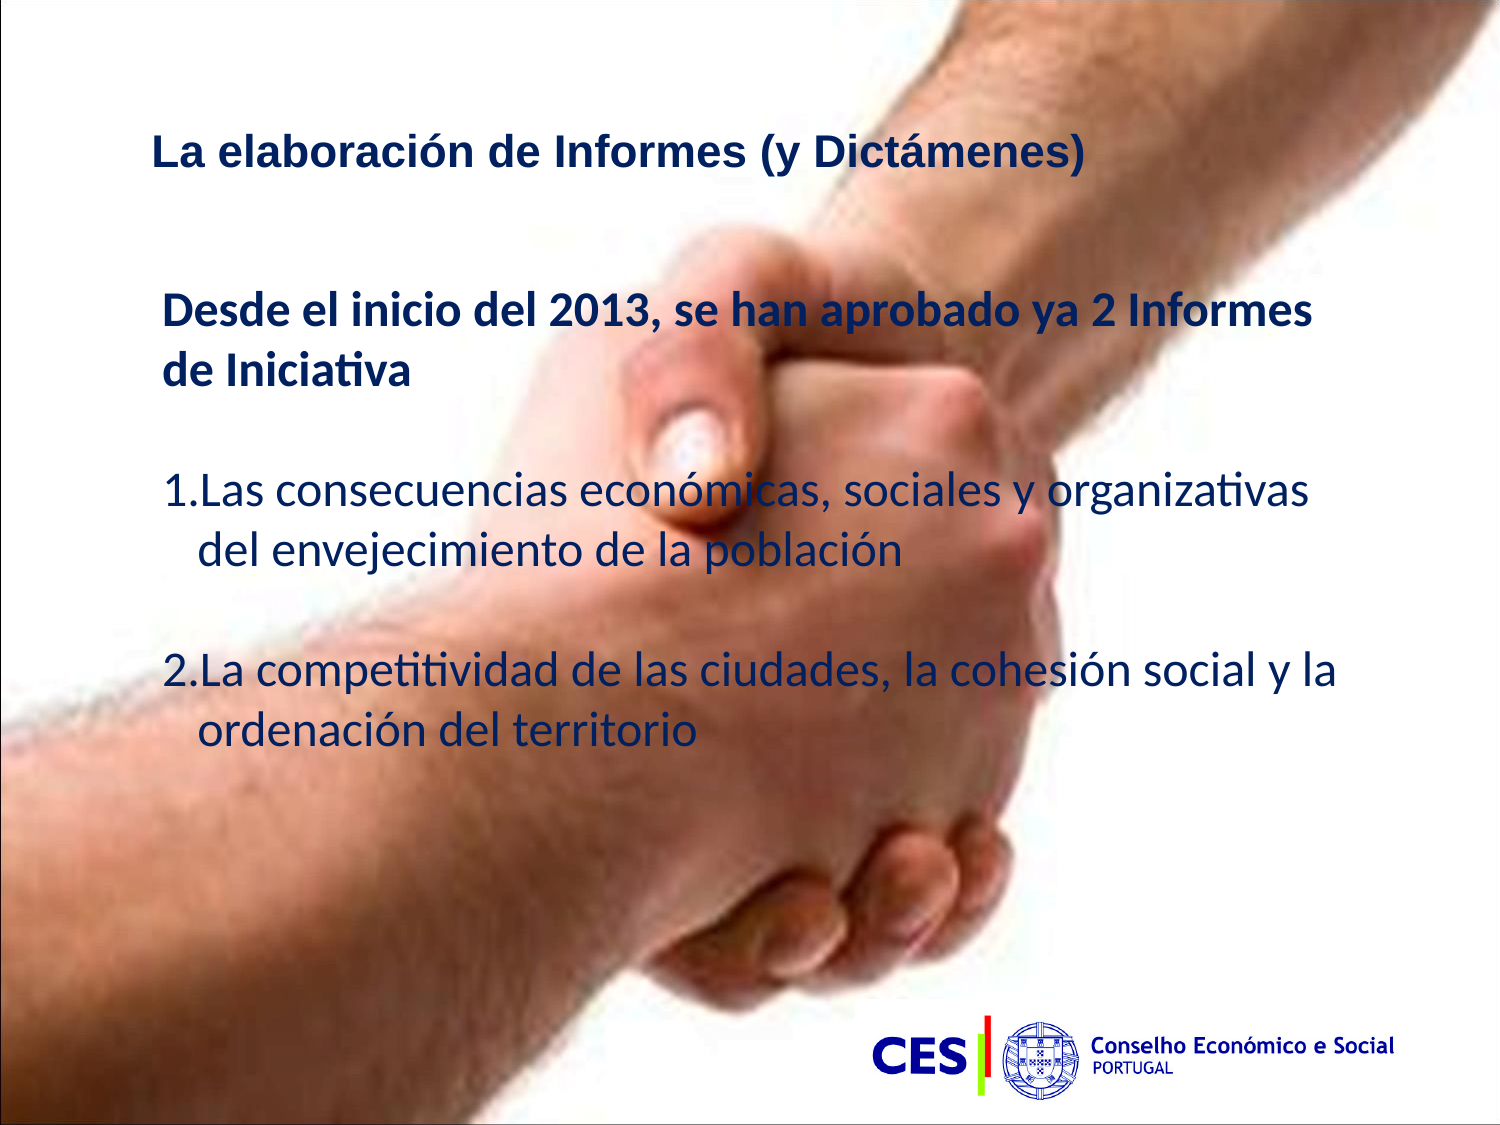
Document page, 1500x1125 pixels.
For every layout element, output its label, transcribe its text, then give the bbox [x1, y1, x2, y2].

picture [0, 0, 1500, 1125]
text_box Desde el inicio del 2013, se han aprobado ya 2 Informes de Iniciativa Las consecuencias económicas, sociales y organizativas del envejecimiento de la población La competitividad de las ciudades, la cohesión social y la ordenación del territorio [147, 268, 1388, 764]
text_box La elaboración de Informes (y Dictámenes) [136, 114, 1102, 185]
